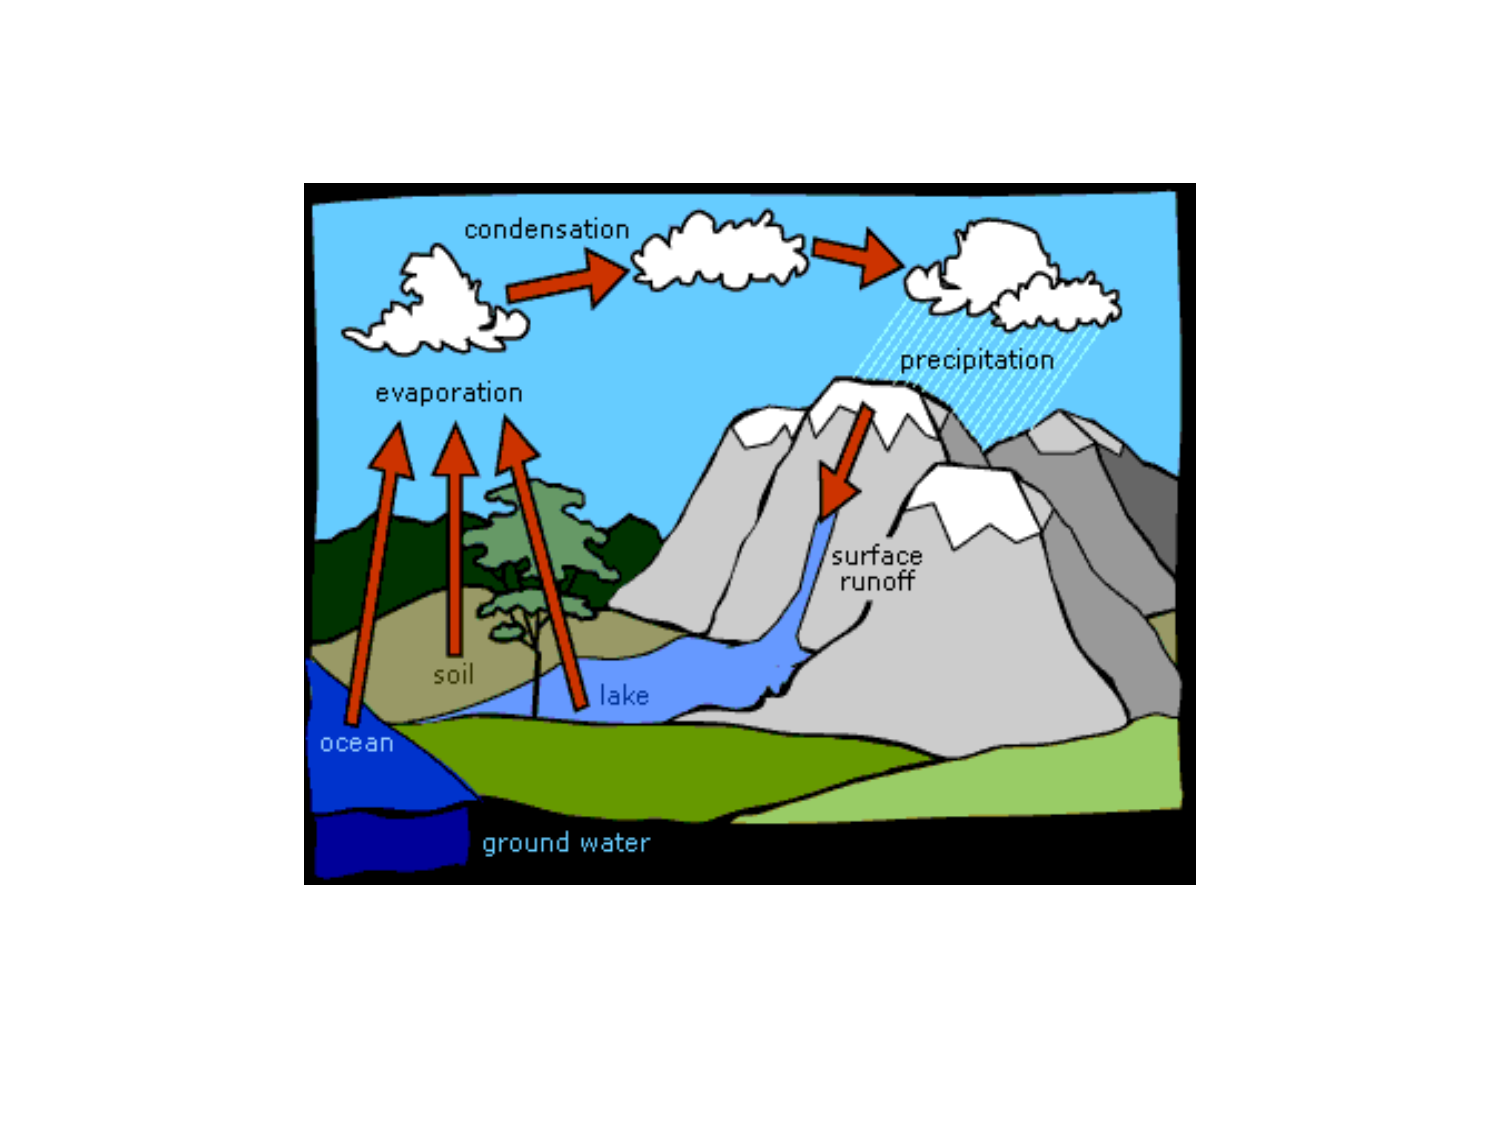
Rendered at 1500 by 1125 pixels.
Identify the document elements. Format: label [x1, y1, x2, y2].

picture [304, 183, 1196, 885]
